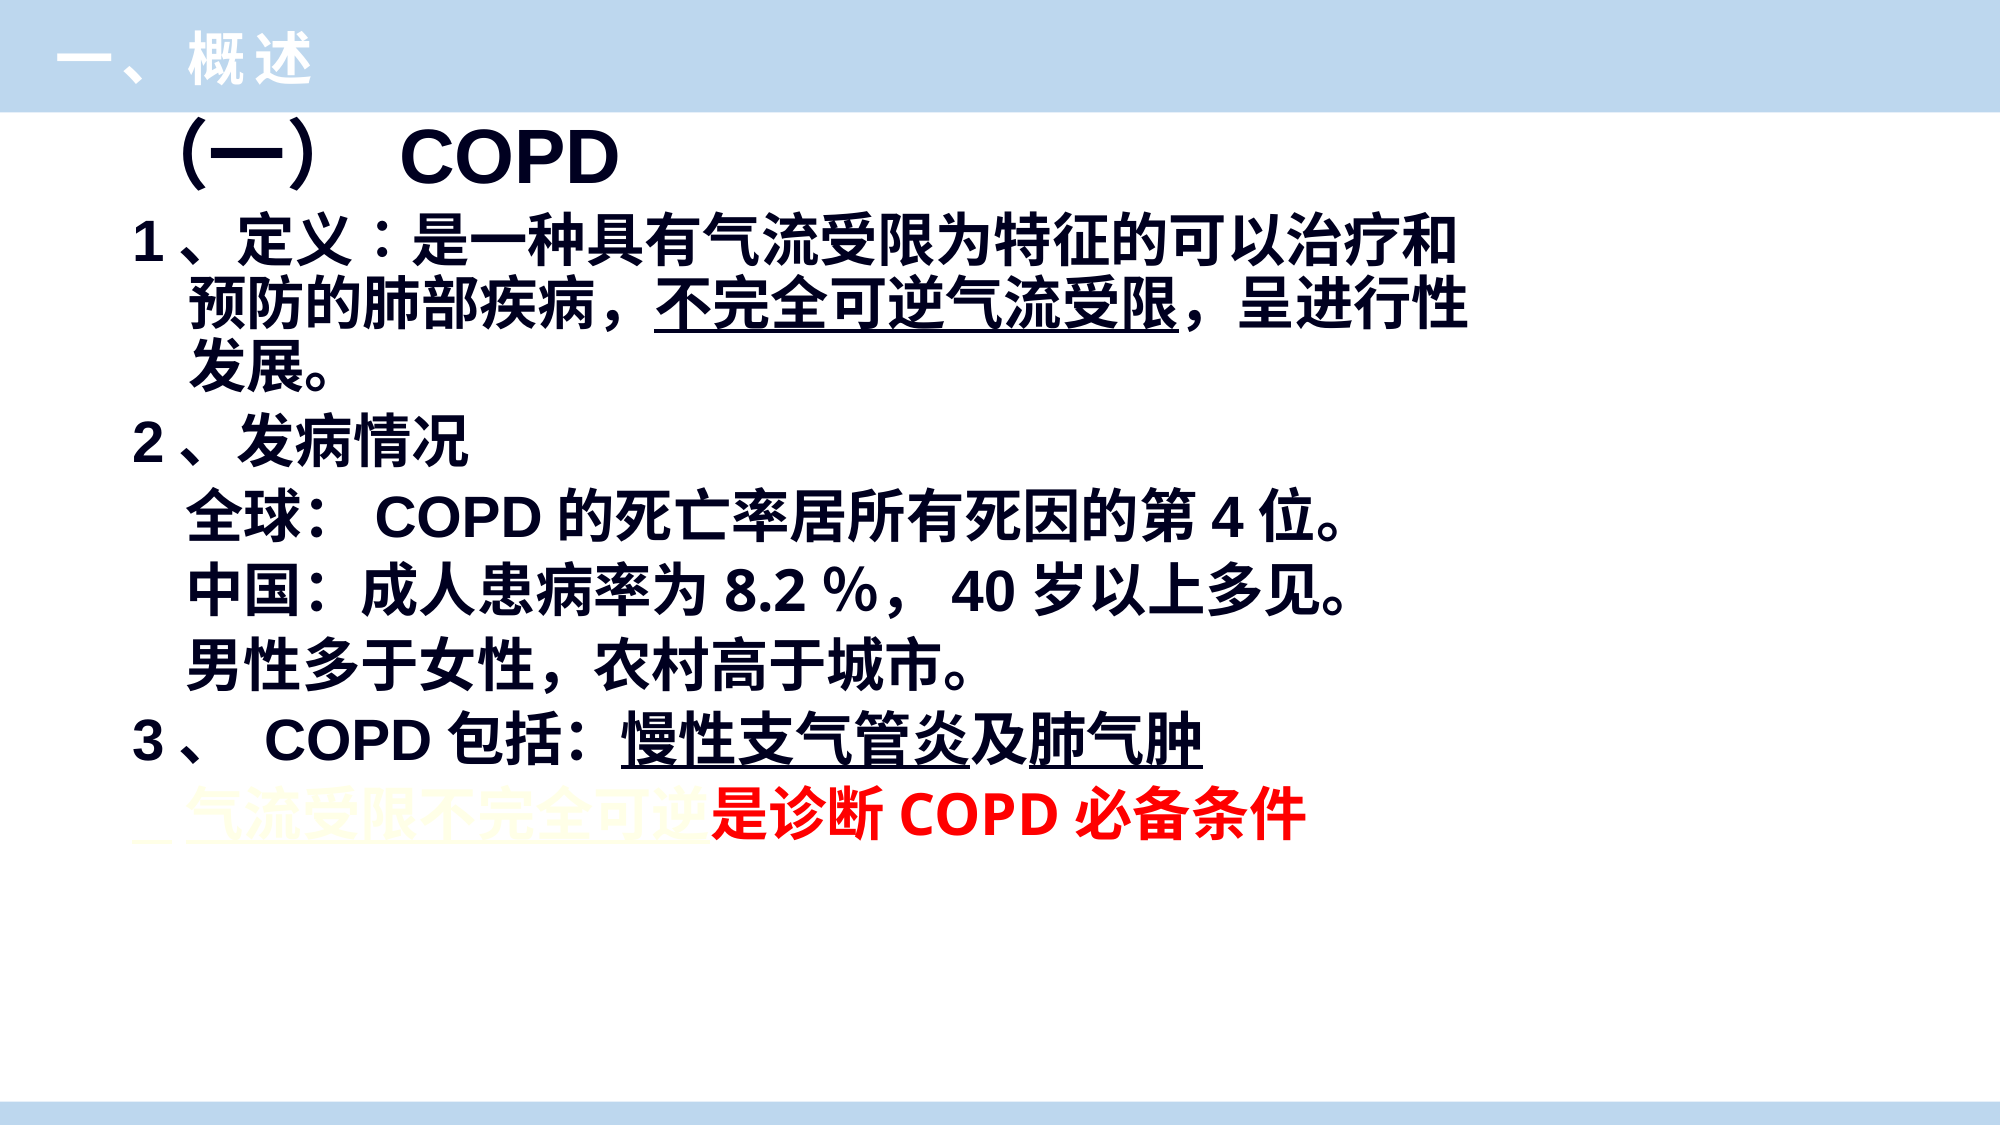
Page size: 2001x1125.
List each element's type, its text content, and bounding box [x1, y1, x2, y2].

text_box 一、概述 [43, 16, 325, 98]
text_box （一） COPD 1、定义∶是一种具有气流受限为特征的可以治疗和预防的肺部疾病，不完全可逆气流受限，呈进行性发展。 2、发病情况 全球：COPD的死亡率居所有死因的第4位。 中国：成人患病率为8.2％，40岁以上多见。 男性多于女性，农村高于城市。 3、 COPD包括：慢性支气管炎及肺气肿 气流受限不完全可逆是诊断COPD必备条件 [117, 109, 1523, 1125]
